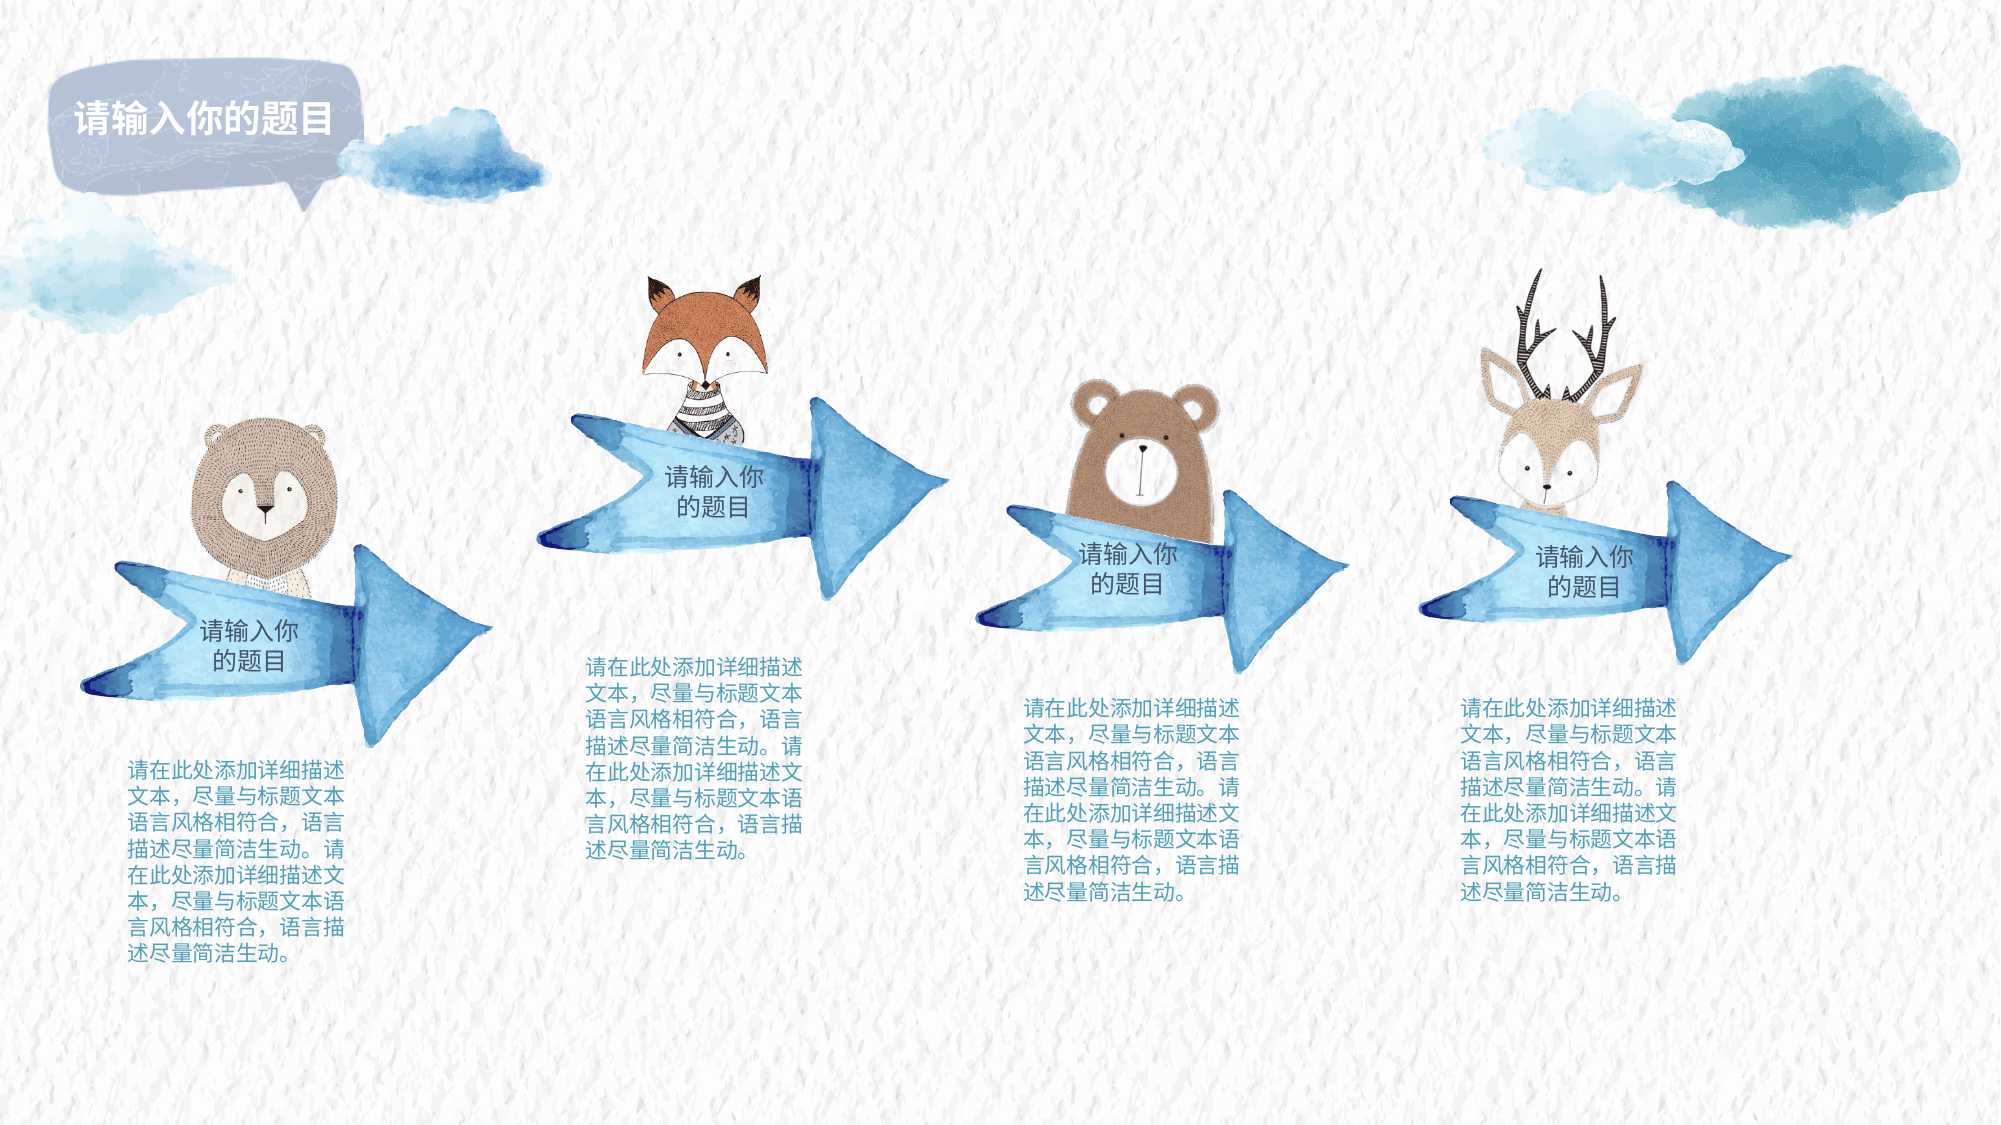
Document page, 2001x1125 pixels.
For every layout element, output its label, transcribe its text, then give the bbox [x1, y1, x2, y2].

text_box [78, 417, 495, 750]
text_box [974, 381, 1351, 676]
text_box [535, 275, 951, 602]
text_box 请在此处添加详细描述文本，尽量与标题文本语言风格相符合，语言描述尽量简洁生动。请在此处添加详细描述文本，尽量与标题文本语言风格相符合，语言描述尽量简洁生动。 [112, 750, 381, 974]
picture [0, 0, 2000, 1125]
text_box 请在此处添加详细描述文本，尽量与标题文本语言风格相符合，语言描述尽量简洁生动。请在此处添加详细描述文本，尽量与标题文本语言风格相符合，语言描述尽量简洁生动。 [1445, 687, 1714, 912]
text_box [1417, 270, 1794, 667]
text_box 请在此处添加详细描述文本，尽量与标题文本语言风格相符合，语言描述尽量简洁生动。请在此处添加详细描述文本，尽量与标题文本语言风格相符合，语言描述尽量简洁生动。 [1008, 687, 1277, 912]
text_box 请在此处添加详细描述文本，尽量与标题文本语言风格相符合，语言描述尽量简洁生动。请在此处添加详细描述文本，尽量与标题文本语言风格相符合，语言描述尽量简洁生动。 [571, 646, 839, 871]
